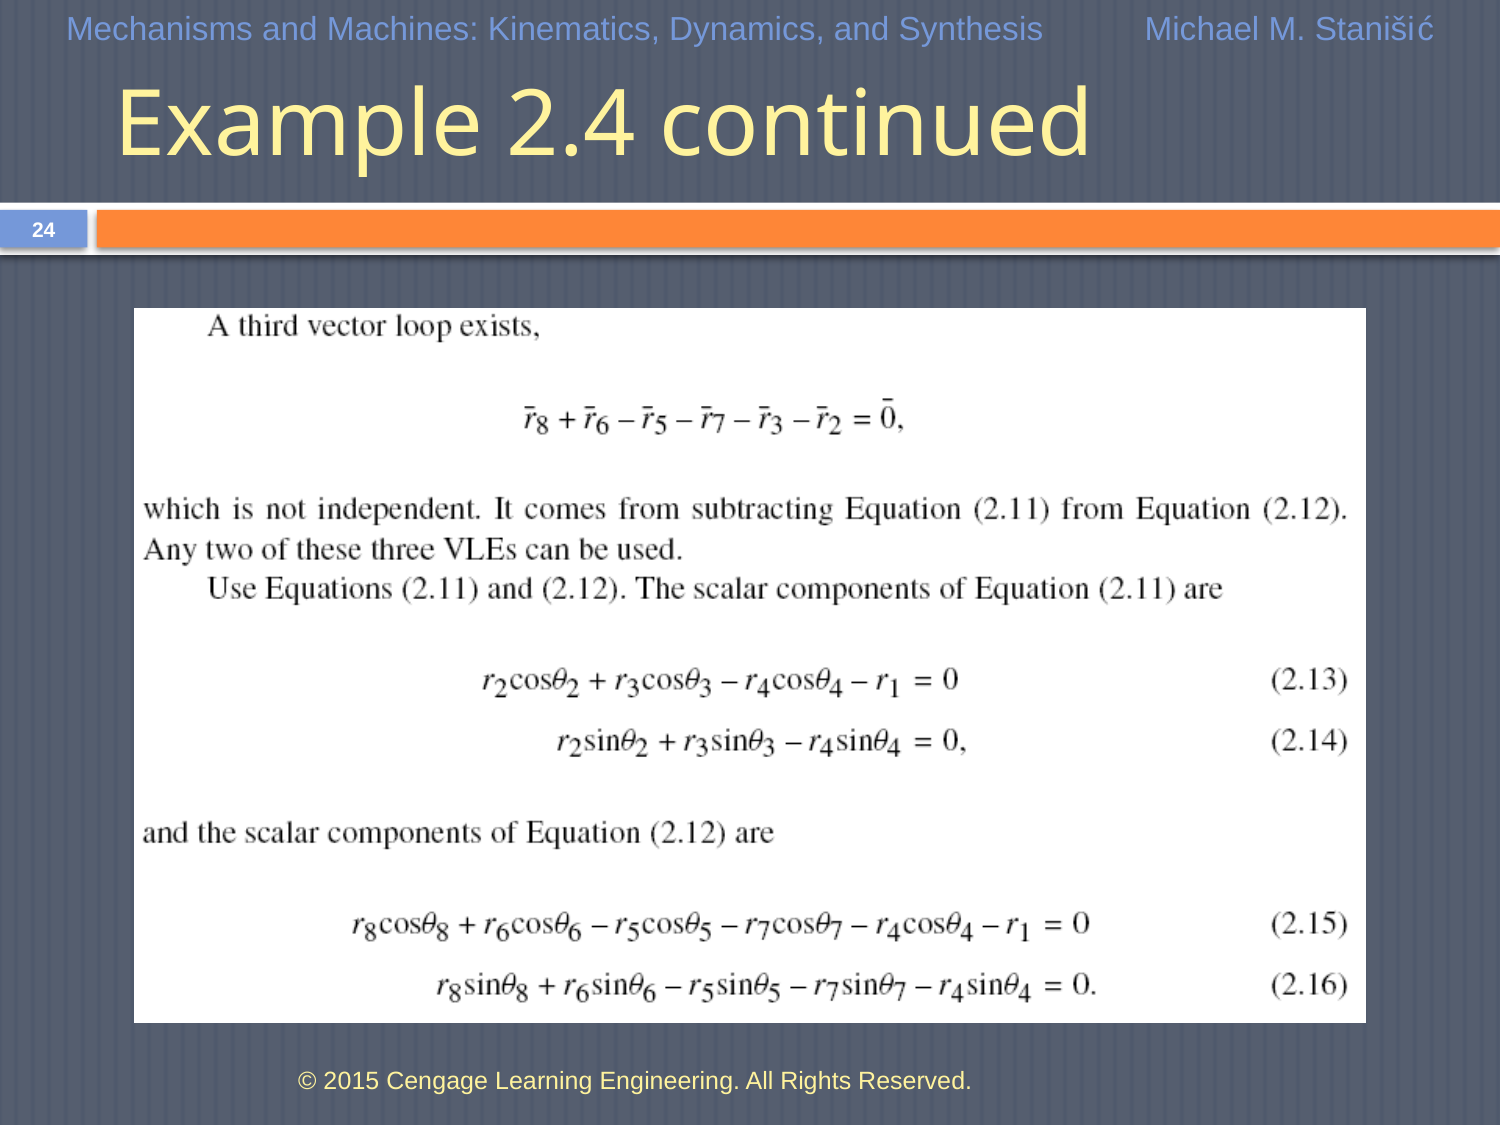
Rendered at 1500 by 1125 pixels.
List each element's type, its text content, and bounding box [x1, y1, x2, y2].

picture [134, 308, 1366, 1023]
slide_number 24 [0, 208, 88, 249]
footer © 2015 Cengage Learning Engineering. All Rights Reserved. [106, 1050, 996, 1110]
title Example 2.4 continued [99, 55, 1438, 201]
text_box Mechanisms and Machines: Kinematics, Dynamics, and Synthesis Michael M. Stanišić [0, 0, 1500, 55]
